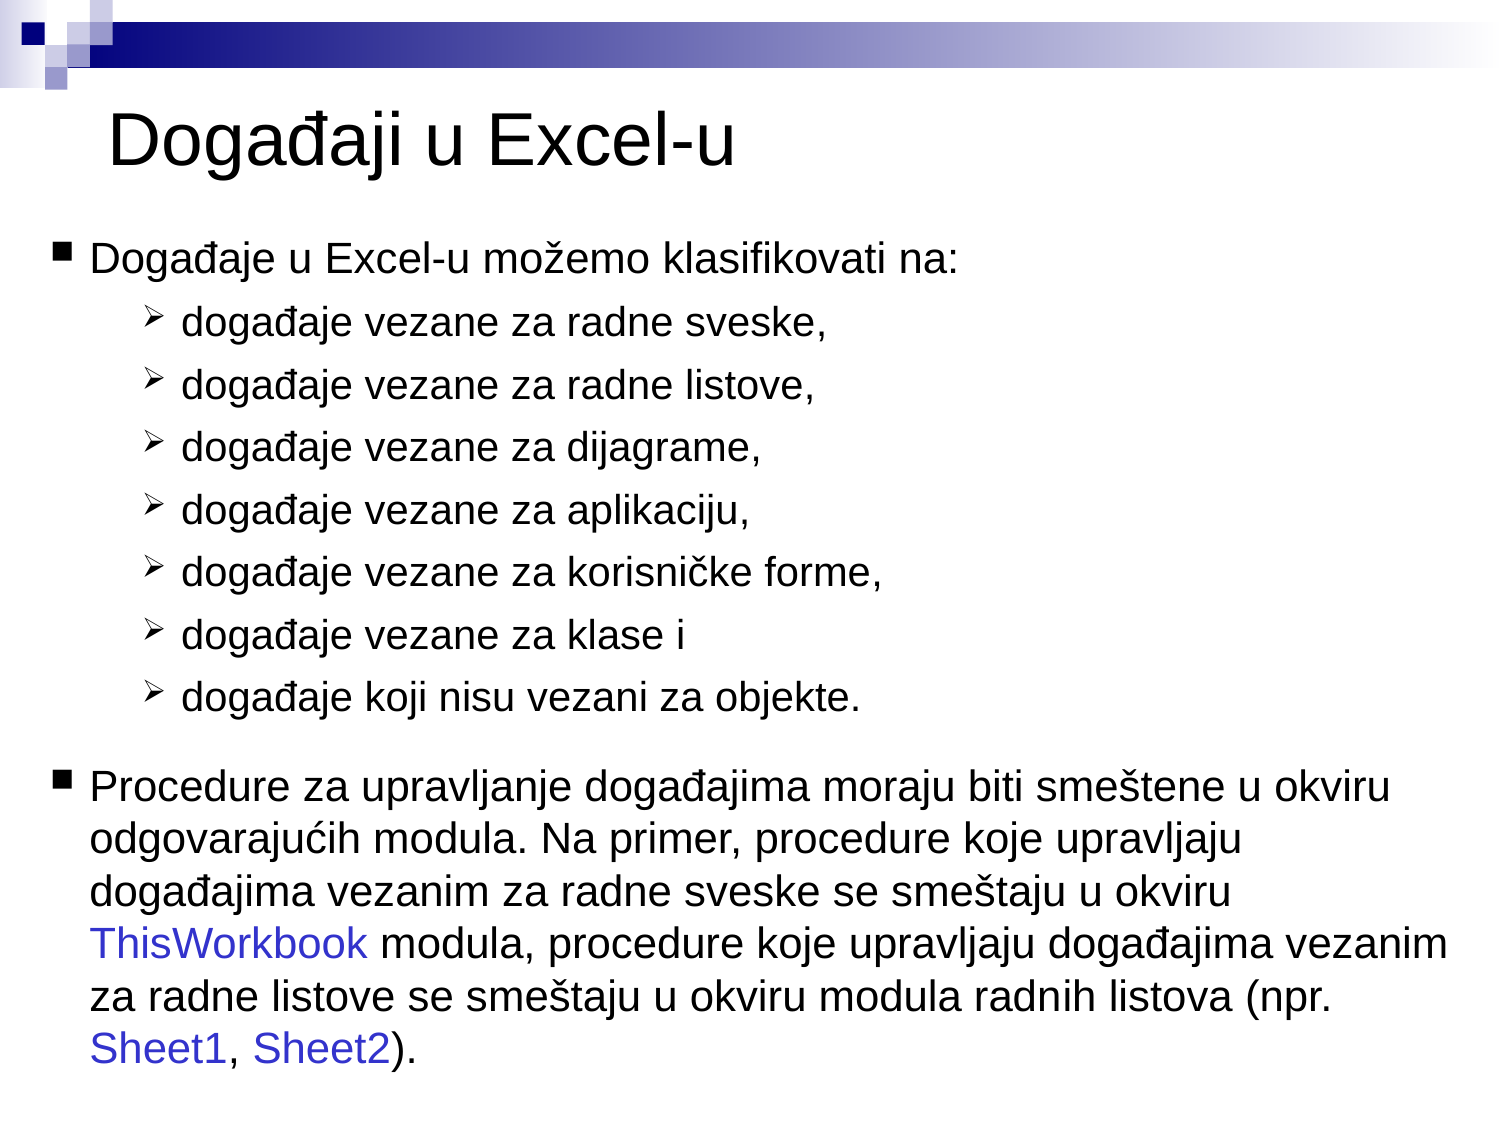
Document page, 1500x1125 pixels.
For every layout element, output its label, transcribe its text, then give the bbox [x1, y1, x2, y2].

text_box Događaje u Excel-u možemo klasifikovati na: događaje vezane za radne sveske, događaje vezane za radne listove, događaje vezane za dijagrame, događaje vezane za aplikaciju, događaje vezane za korisničke forme, događaje vezane za klase i događaje koji nisu vezani za objekte. Procedure za upravljanje događajima moraju biti smeštene u okviru odgovarajućih modula. Na primer, procedure koje upravljaju događajima vezanim za radne sveske se smeštaju u okviru ThisWorkbook modula, procedure koje upravljaju događajima vezanim za radne listove se smeštaju u okviru modula radnih listova (npr. Sheet1, Sheet2). [41, 222, 1461, 1078]
title Događaji u Excel-u [92, 75, 774, 197]
